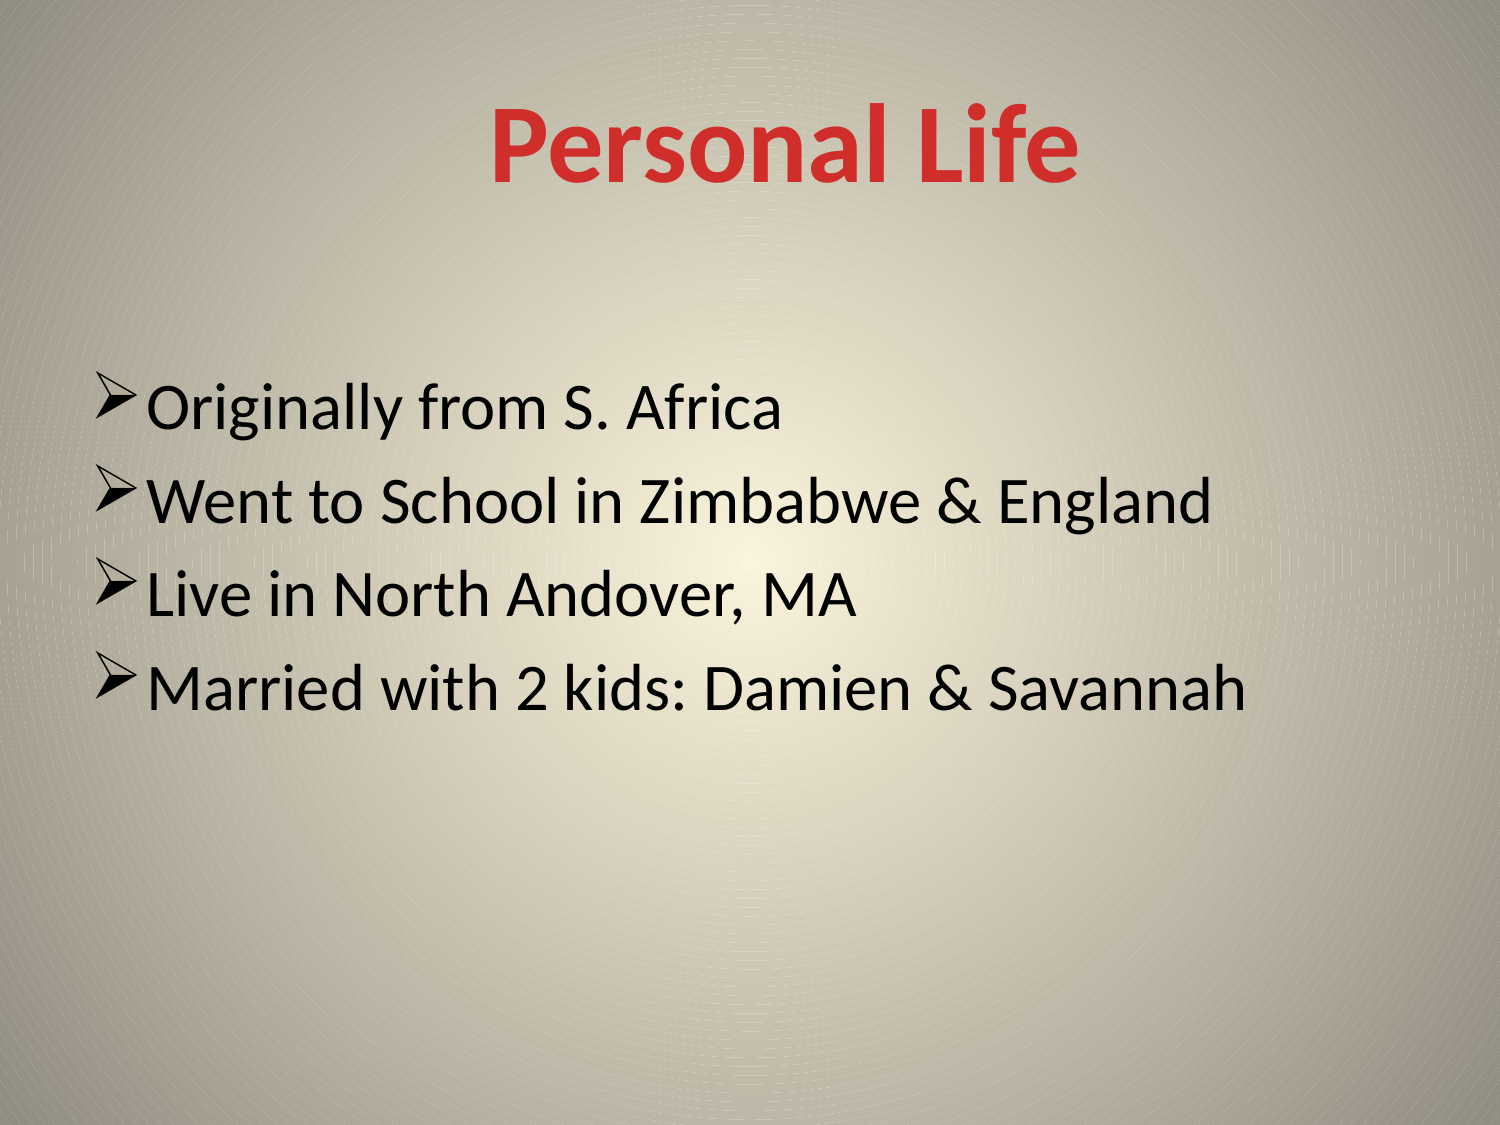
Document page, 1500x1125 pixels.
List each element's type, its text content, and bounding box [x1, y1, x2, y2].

text_box Personal Life [474, 62, 1098, 213]
list Originally from S. Africa Went to School in Zimbabwe & England Live in North Andover, MA Married with 2 kids: Damien & Savannah [75, 262, 1425, 1005]
